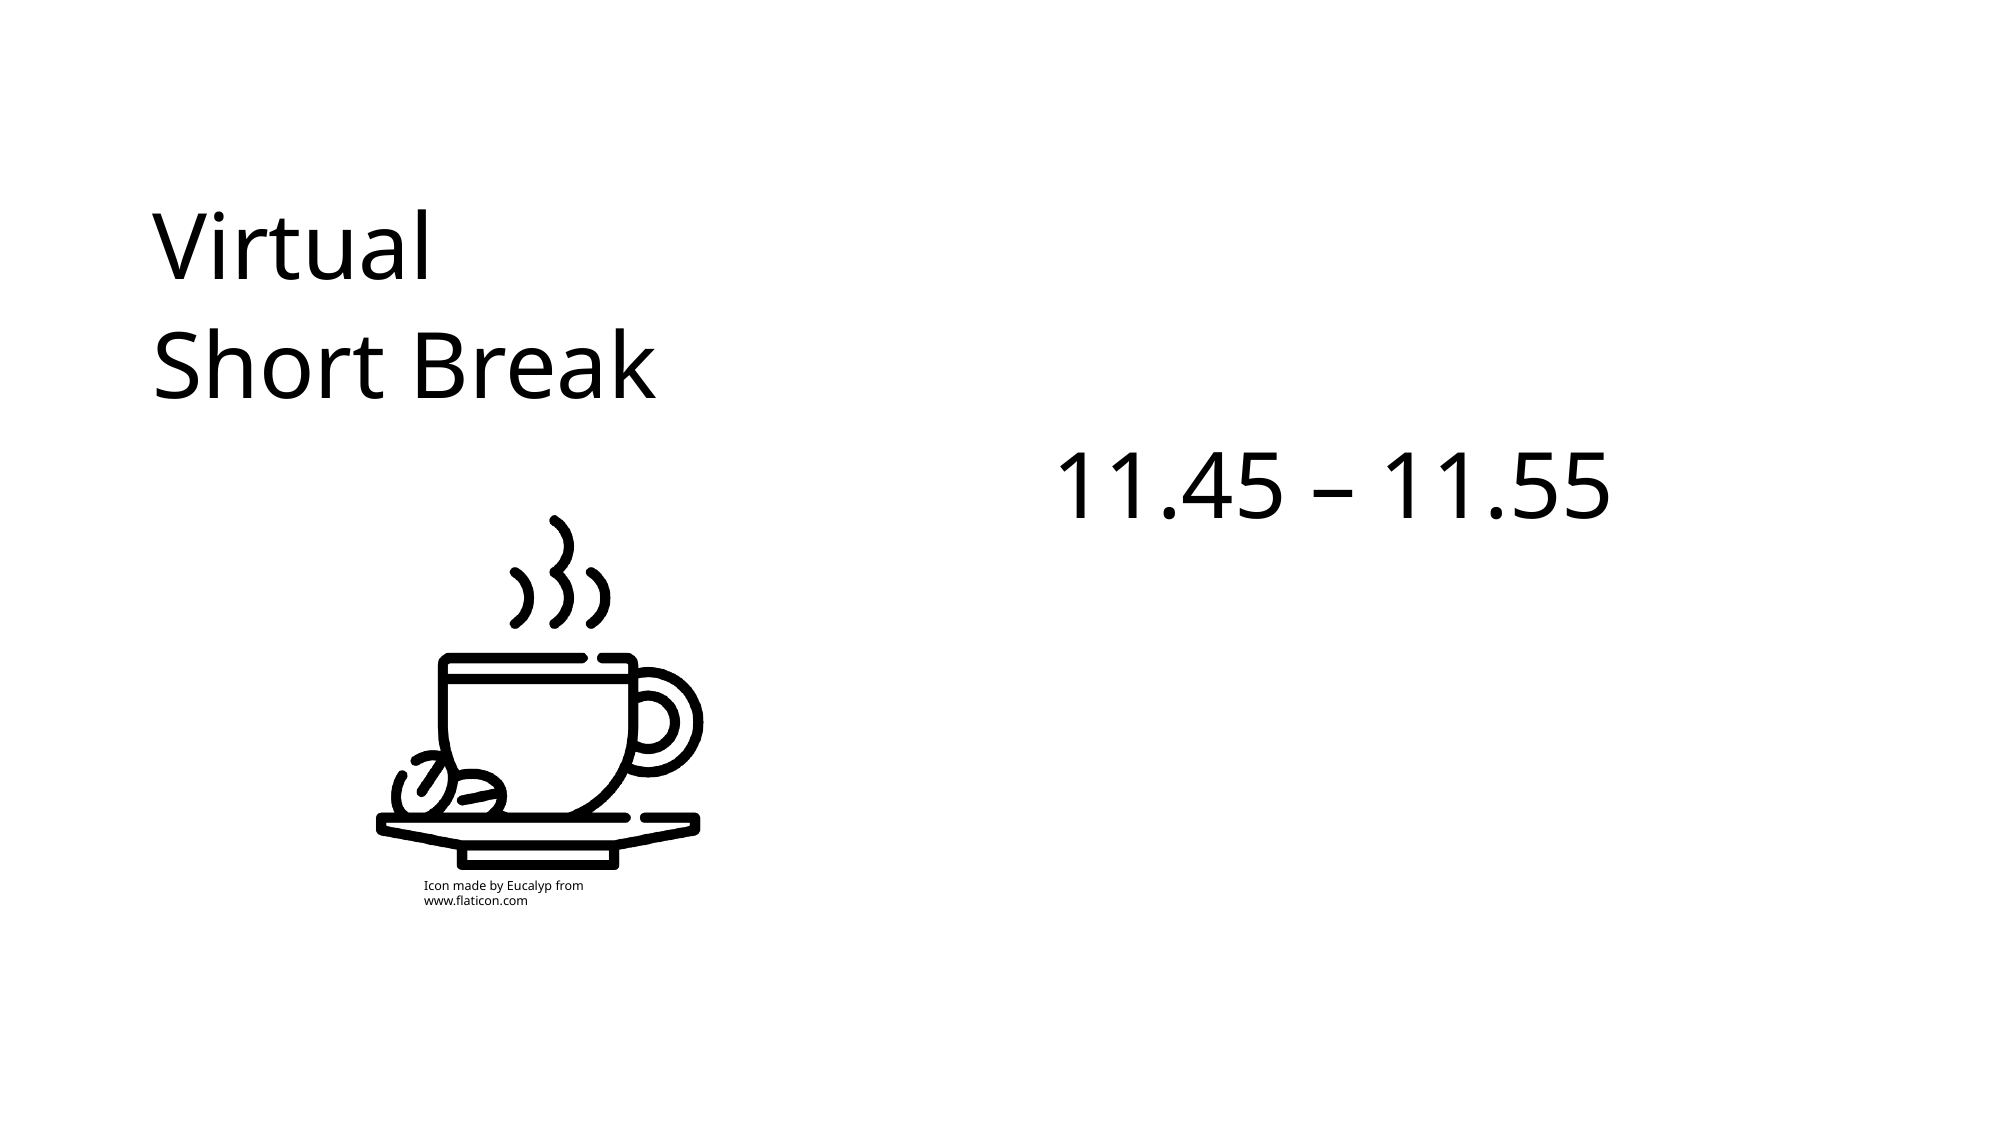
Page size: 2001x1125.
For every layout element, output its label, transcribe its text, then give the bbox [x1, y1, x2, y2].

picture [362, 515, 717, 870]
list Virtual Short Break 11.45 – 11.55 [137, 101, 1863, 1014]
text_box Icon made by Eucalyp from www.flaticon.com [409, 870, 687, 916]
